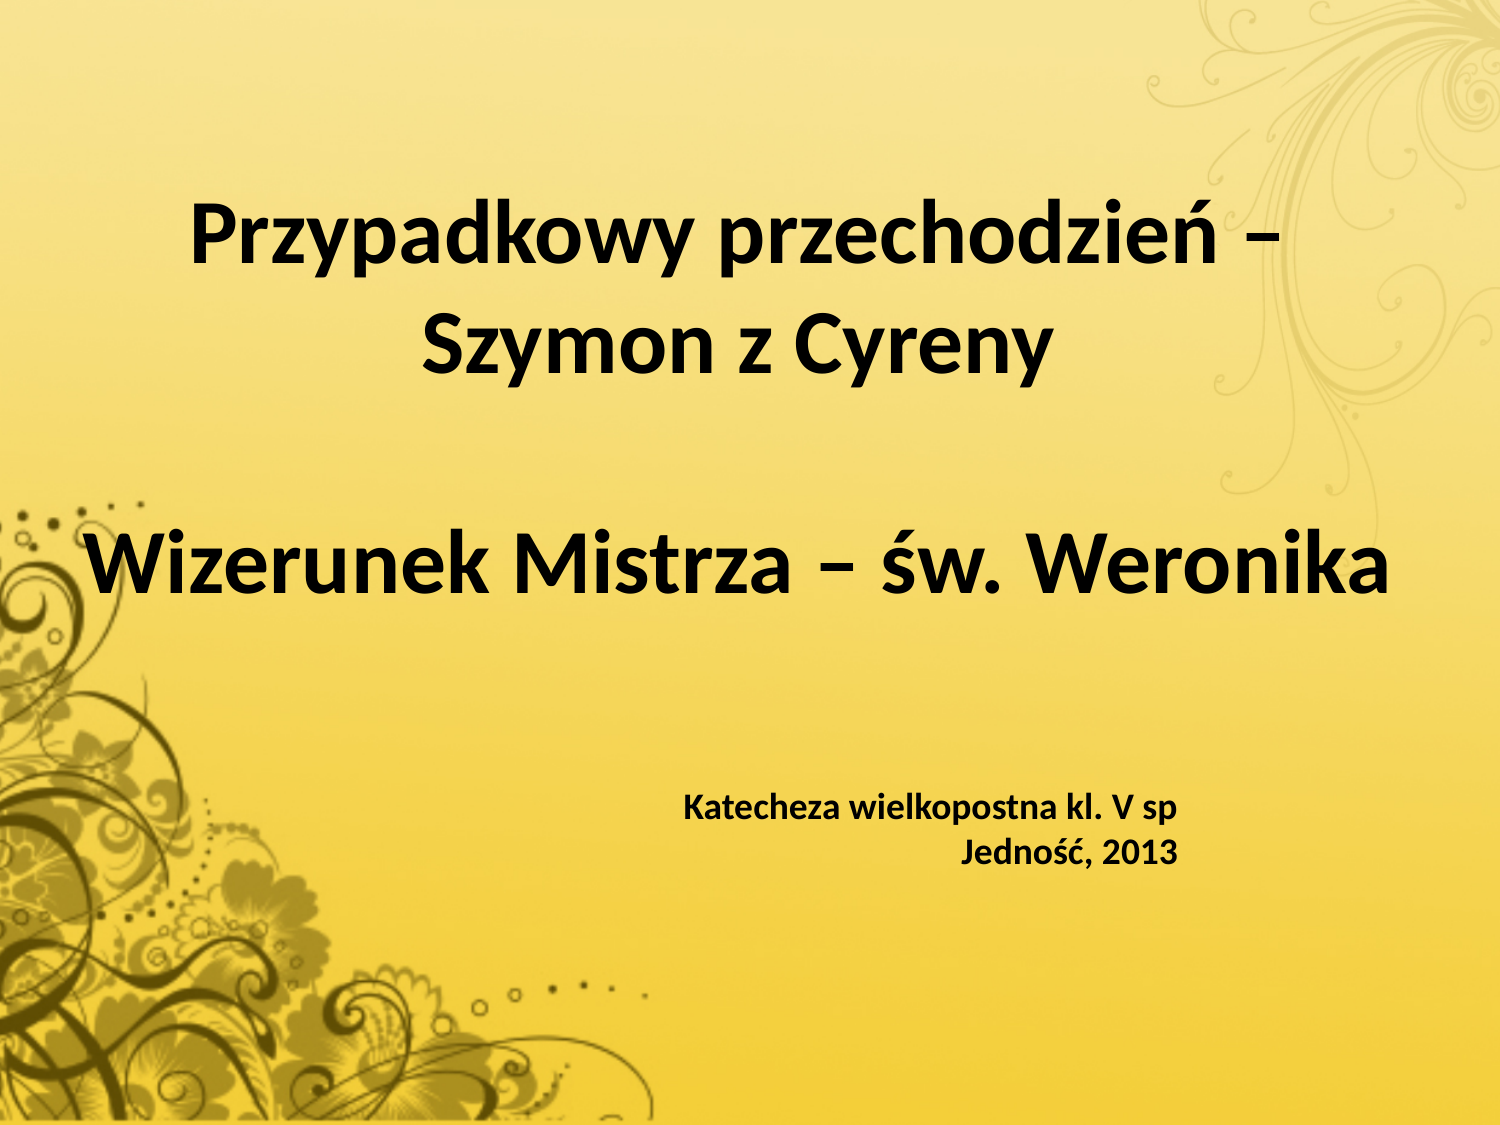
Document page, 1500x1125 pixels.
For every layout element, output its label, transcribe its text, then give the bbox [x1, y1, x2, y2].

picture [0, 0, 1500, 1125]
text_box Katecheza wielkopostna kl. V sp Jedność, 2013 [442, 775, 1193, 880]
title Przypadkowy przechodzień – Szymon z Cyreny Wizerunek Mistrza – św. Weronika [41, 30, 1436, 563]
